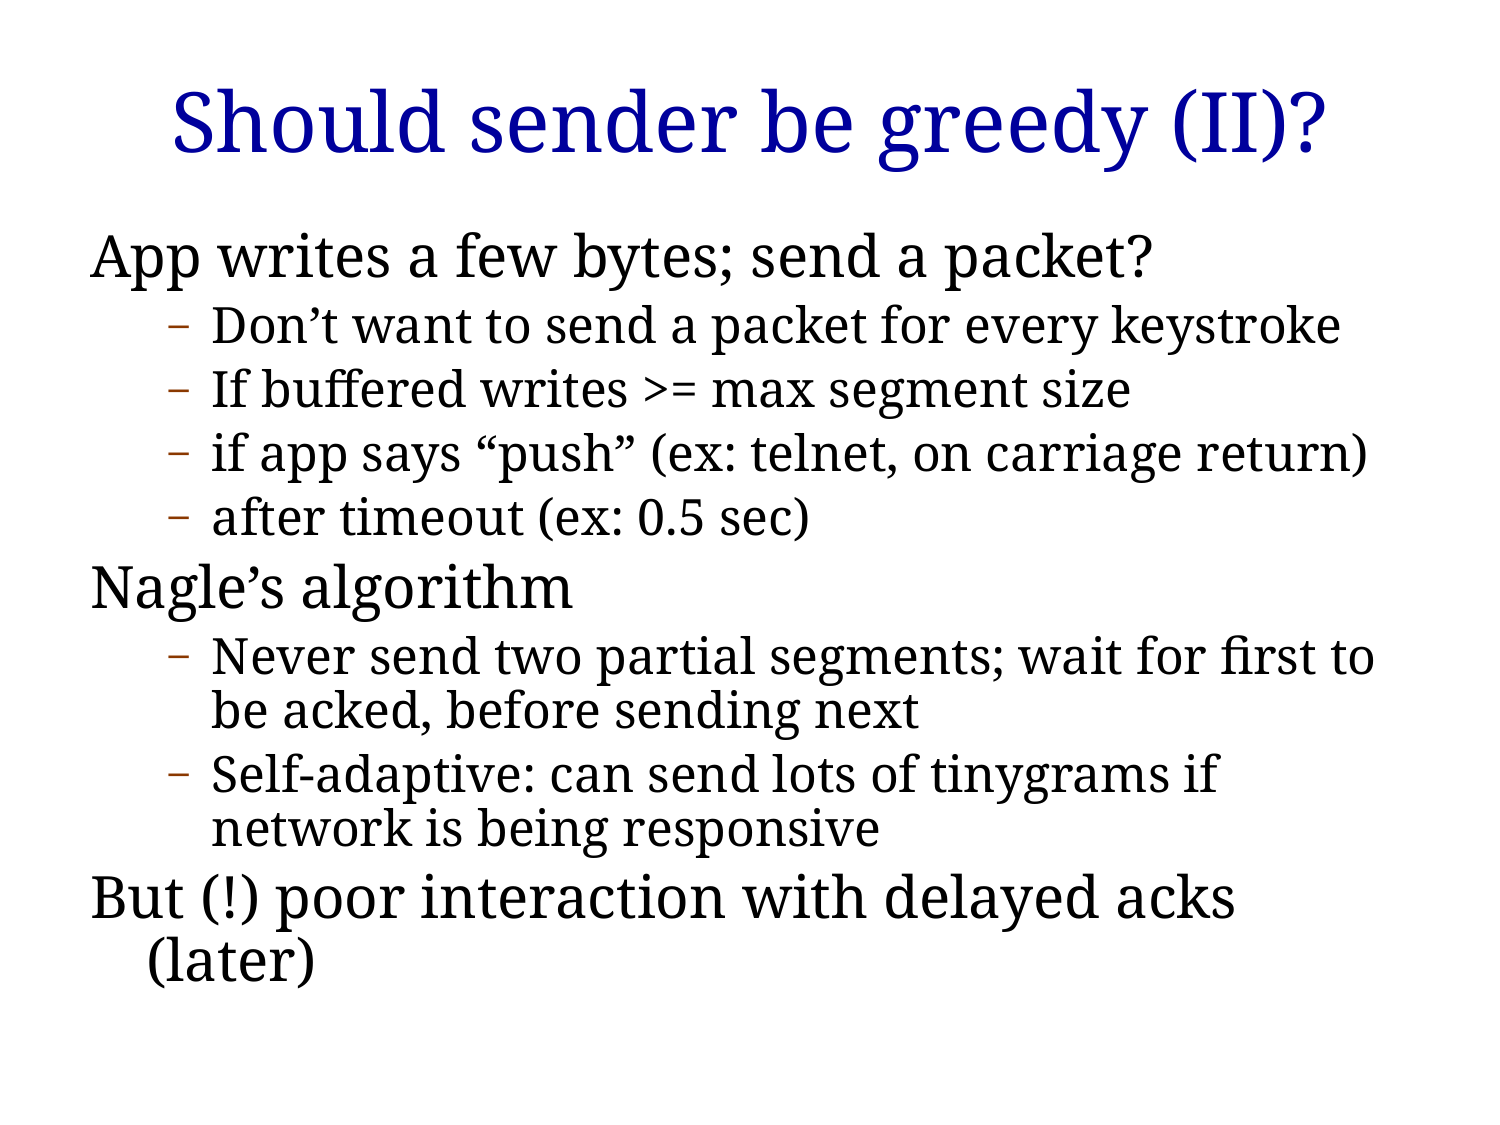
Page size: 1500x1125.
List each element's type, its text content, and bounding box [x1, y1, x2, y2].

title Should sender be greedy (II)? [74, 47, 1426, 191]
list App writes a few bytes; send a packet? Don’t want to send a packet for every keystroke If buffered writes >= max segment size if app says “push” (ex: telnet, on carriage return) after timeout (ex: 0.5 sec) Nagle’s algorithm Never send two partial segments; wait for first to be acked, before sending next Self-adaptive: can send lots of tinygrams if network is being responsive But (!) poor interaction with delayed acks (later) [74, 219, 1426, 963]
